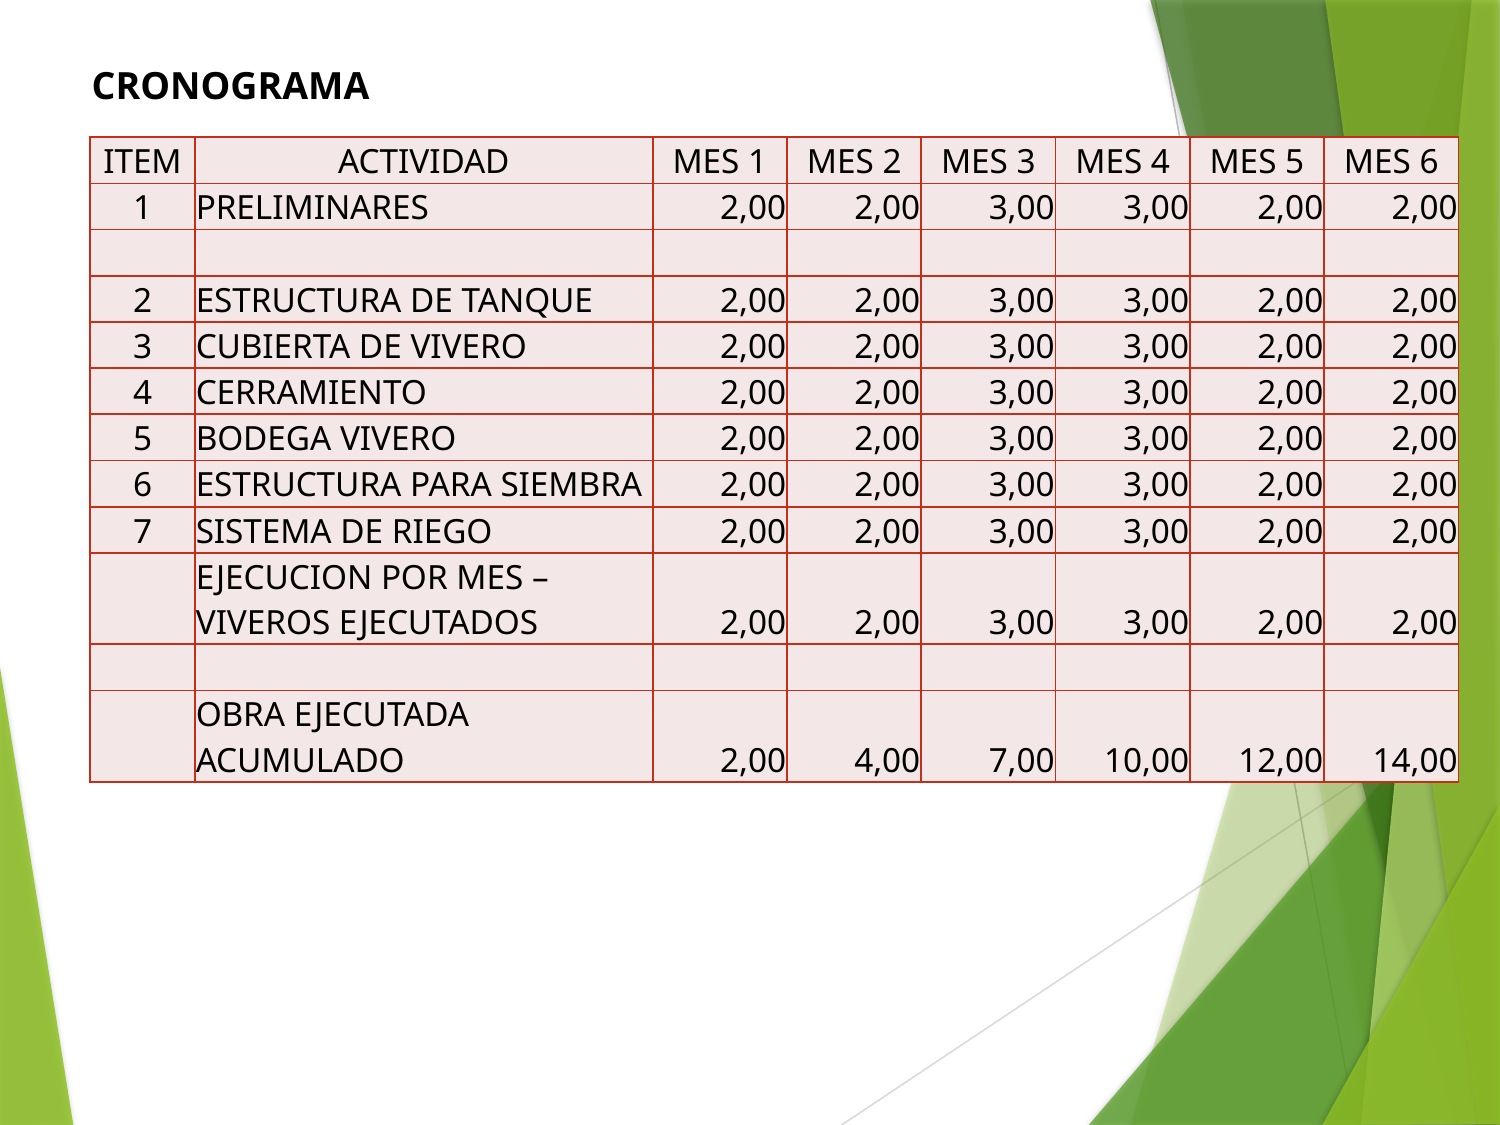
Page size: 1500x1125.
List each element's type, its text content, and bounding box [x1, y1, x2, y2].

table_cell ESTRUCTURA PARA SIEMBRA [196, 461, 652, 506]
table_cell 2,00 [654, 461, 786, 506]
table_cell 4,00 [788, 691, 920, 781]
table_cell 3,00 [1056, 554, 1189, 643]
table_cell 2,00 [1191, 277, 1323, 321]
table_cell 2,00 [788, 508, 920, 552]
table_cell 2,00 [1325, 369, 1458, 413]
table_cell 2,00 [788, 554, 920, 643]
table_cell 3,00 [922, 184, 1055, 229]
table_cell [91, 554, 194, 643]
table_cell 3,00 [922, 277, 1055, 321]
table_header MES 5 [1191, 138, 1323, 183]
table_cell 2,00 [788, 323, 920, 367]
table_cell 3,00 [1056, 369, 1189, 413]
table_cell 2,00 [788, 461, 920, 506]
table_cell [1325, 645, 1458, 690]
table_cell [91, 691, 194, 781]
table_cell BODEGA VIVERO [196, 415, 652, 460]
table_cell 2,00 [654, 184, 786, 229]
table_cell [1056, 645, 1189, 690]
table_cell 3,00 [1056, 323, 1189, 367]
table_cell [922, 230, 1055, 275]
table_cell 2,00 [788, 277, 920, 321]
table_cell 4 [91, 369, 194, 413]
table_cell 3,00 [922, 508, 1055, 552]
table_cell 2,00 [1325, 461, 1458, 506]
table_cell [788, 230, 920, 275]
table_cell 3 [91, 323, 194, 367]
table_cell OBRA EJECUTADA ACUMULADO [196, 691, 652, 781]
table_cell 2,00 [788, 369, 920, 413]
table_cell SISTEMA DE RIEGO [196, 508, 652, 552]
table_cell 2,00 [654, 323, 786, 367]
table_cell 3,00 [1056, 184, 1189, 229]
table_cell 3,00 [1056, 415, 1189, 460]
table_cell 2,00 [1325, 323, 1458, 367]
table_cell [1325, 230, 1458, 275]
table_cell PRELIMINARES [196, 184, 652, 229]
table_cell [91, 230, 194, 275]
table_cell 2,00 [1191, 554, 1323, 643]
table_cell [922, 645, 1055, 690]
table_cell 2,00 [1191, 184, 1323, 229]
table_cell 2,00 [1191, 323, 1323, 367]
table_cell 5 [91, 415, 194, 460]
table_cell 2,00 [1325, 415, 1458, 460]
table_cell 2,00 [1325, 554, 1458, 643]
table_cell 2 [91, 277, 194, 321]
table_cell 2,00 [1191, 508, 1323, 552]
table_cell [1056, 230, 1189, 275]
table_cell 1 [91, 184, 194, 229]
table_cell 3,00 [922, 369, 1055, 413]
table_header MES 6 [1325, 138, 1458, 183]
table_cell 2,00 [654, 369, 786, 413]
table_header MES 4 [1056, 138, 1189, 183]
table_cell 3,00 [922, 415, 1055, 460]
table_cell [1191, 645, 1323, 690]
table_cell 3,00 [1056, 461, 1189, 506]
table_cell 2,00 [654, 415, 786, 460]
table_cell 2,00 [1191, 461, 1323, 506]
table_cell [196, 645, 652, 690]
table_cell 12,00 [1191, 691, 1323, 781]
table_cell [91, 645, 194, 690]
table_cell 3,00 [922, 554, 1055, 643]
table_cell 3,00 [922, 323, 1055, 367]
table_cell 2,00 [1325, 277, 1458, 321]
title CRONOGRAMA [76, 54, 1427, 171]
table_header MES 2 [788, 138, 920, 183]
table_cell EJECUCION POR MES – VIVEROS EJECUTADOS [196, 554, 652, 643]
table_header MES 3 [922, 138, 1055, 183]
table_cell 3,00 [1056, 277, 1189, 321]
table_cell 6 [91, 461, 194, 506]
table_cell [654, 230, 786, 275]
table_cell 2,00 [788, 415, 920, 460]
table_cell [196, 230, 652, 275]
table_cell 3,00 [922, 461, 1055, 506]
table_cell 2,00 [654, 691, 786, 781]
table_cell 2,00 [1191, 369, 1323, 413]
table_cell CERRAMIENTO [196, 369, 652, 413]
table_cell CUBIERTA DE VIVERO [196, 323, 652, 367]
table_cell 10,00 [1056, 691, 1189, 781]
table_header MES 1 [654, 138, 786, 183]
table_cell ESTRUCTURA DE TANQUE [196, 277, 652, 321]
table_cell 2,00 [1325, 184, 1458, 229]
table_header ITEM [91, 138, 194, 183]
table_header ACTIVIDAD [196, 138, 652, 183]
table_cell 3,00 [1056, 508, 1189, 552]
table_cell 14,00 [1325, 691, 1458, 781]
table_cell 2,00 [1325, 508, 1458, 552]
table_cell 7 [91, 508, 194, 552]
table_cell 7,00 [922, 691, 1055, 781]
table_cell [788, 645, 920, 690]
table_cell [1191, 230, 1323, 275]
table_cell [654, 645, 786, 690]
table_cell 2,00 [654, 508, 786, 552]
table_cell 2,00 [788, 184, 920, 229]
table_cell 2,00 [654, 554, 786, 643]
table_cell 2,00 [654, 277, 786, 321]
table_cell 2,00 [1191, 415, 1323, 460]
